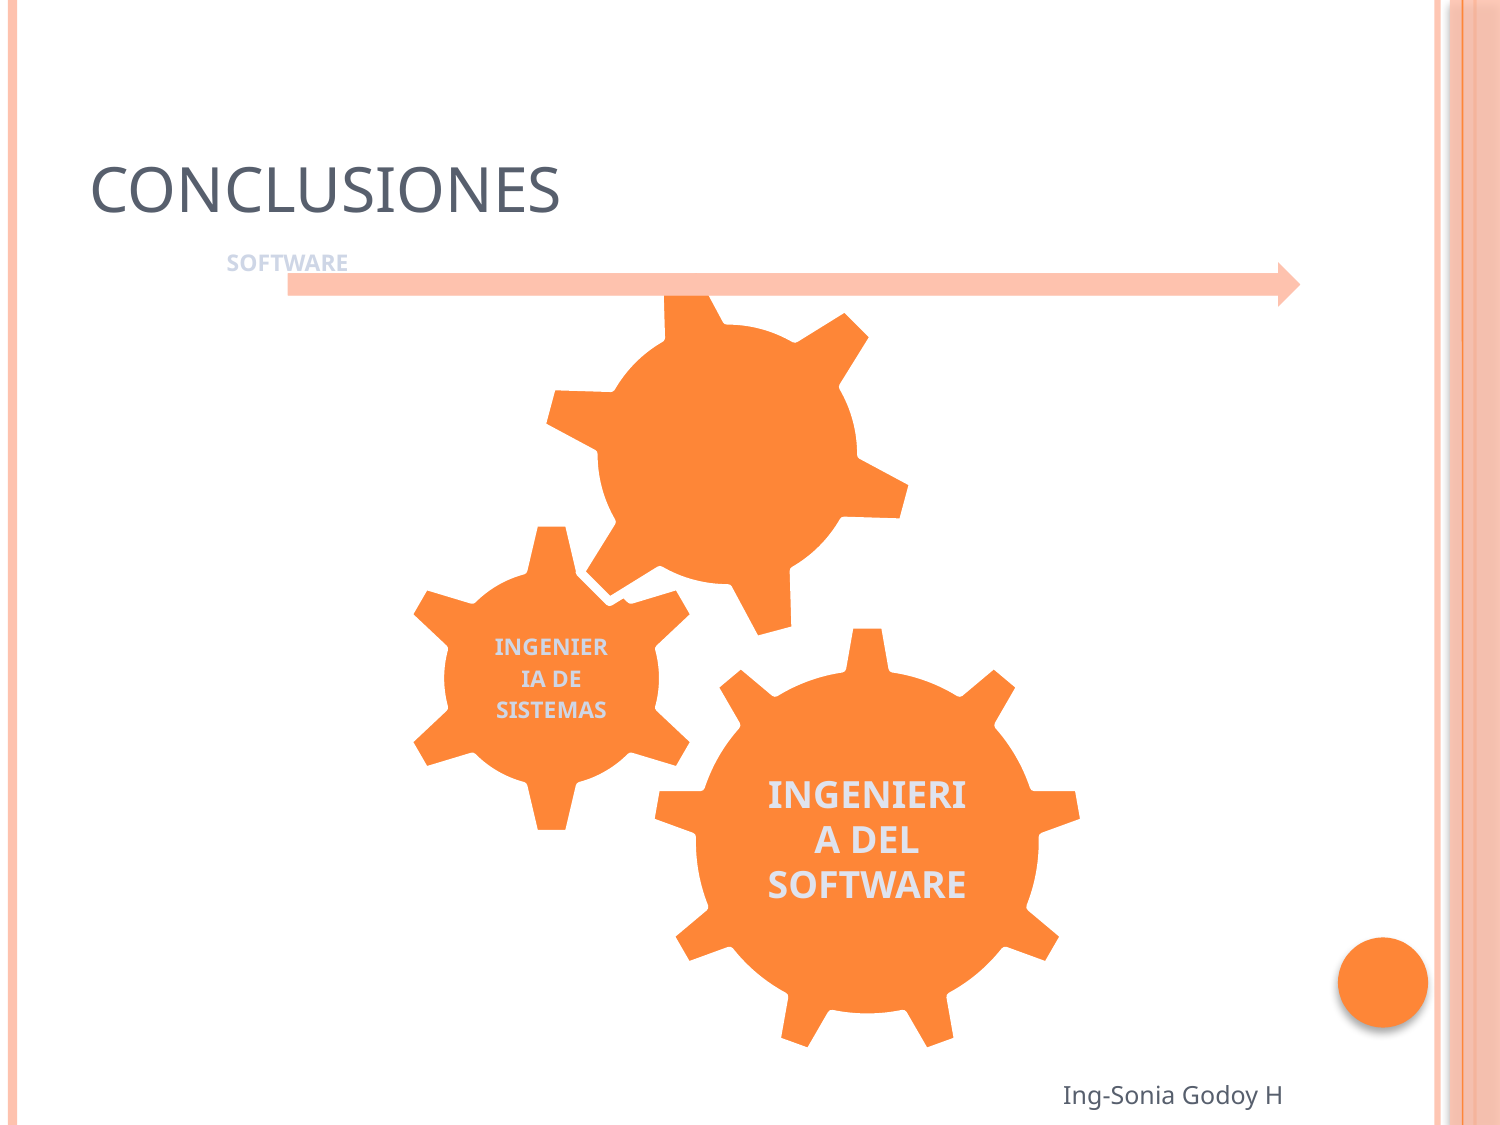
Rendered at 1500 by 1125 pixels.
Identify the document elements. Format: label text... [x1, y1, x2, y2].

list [74, 262, 1301, 1063]
title CONCLUSIONES [75, 45, 1300, 233]
footer Ing-Sonia Godoy H [773, 1074, 1299, 1125]
